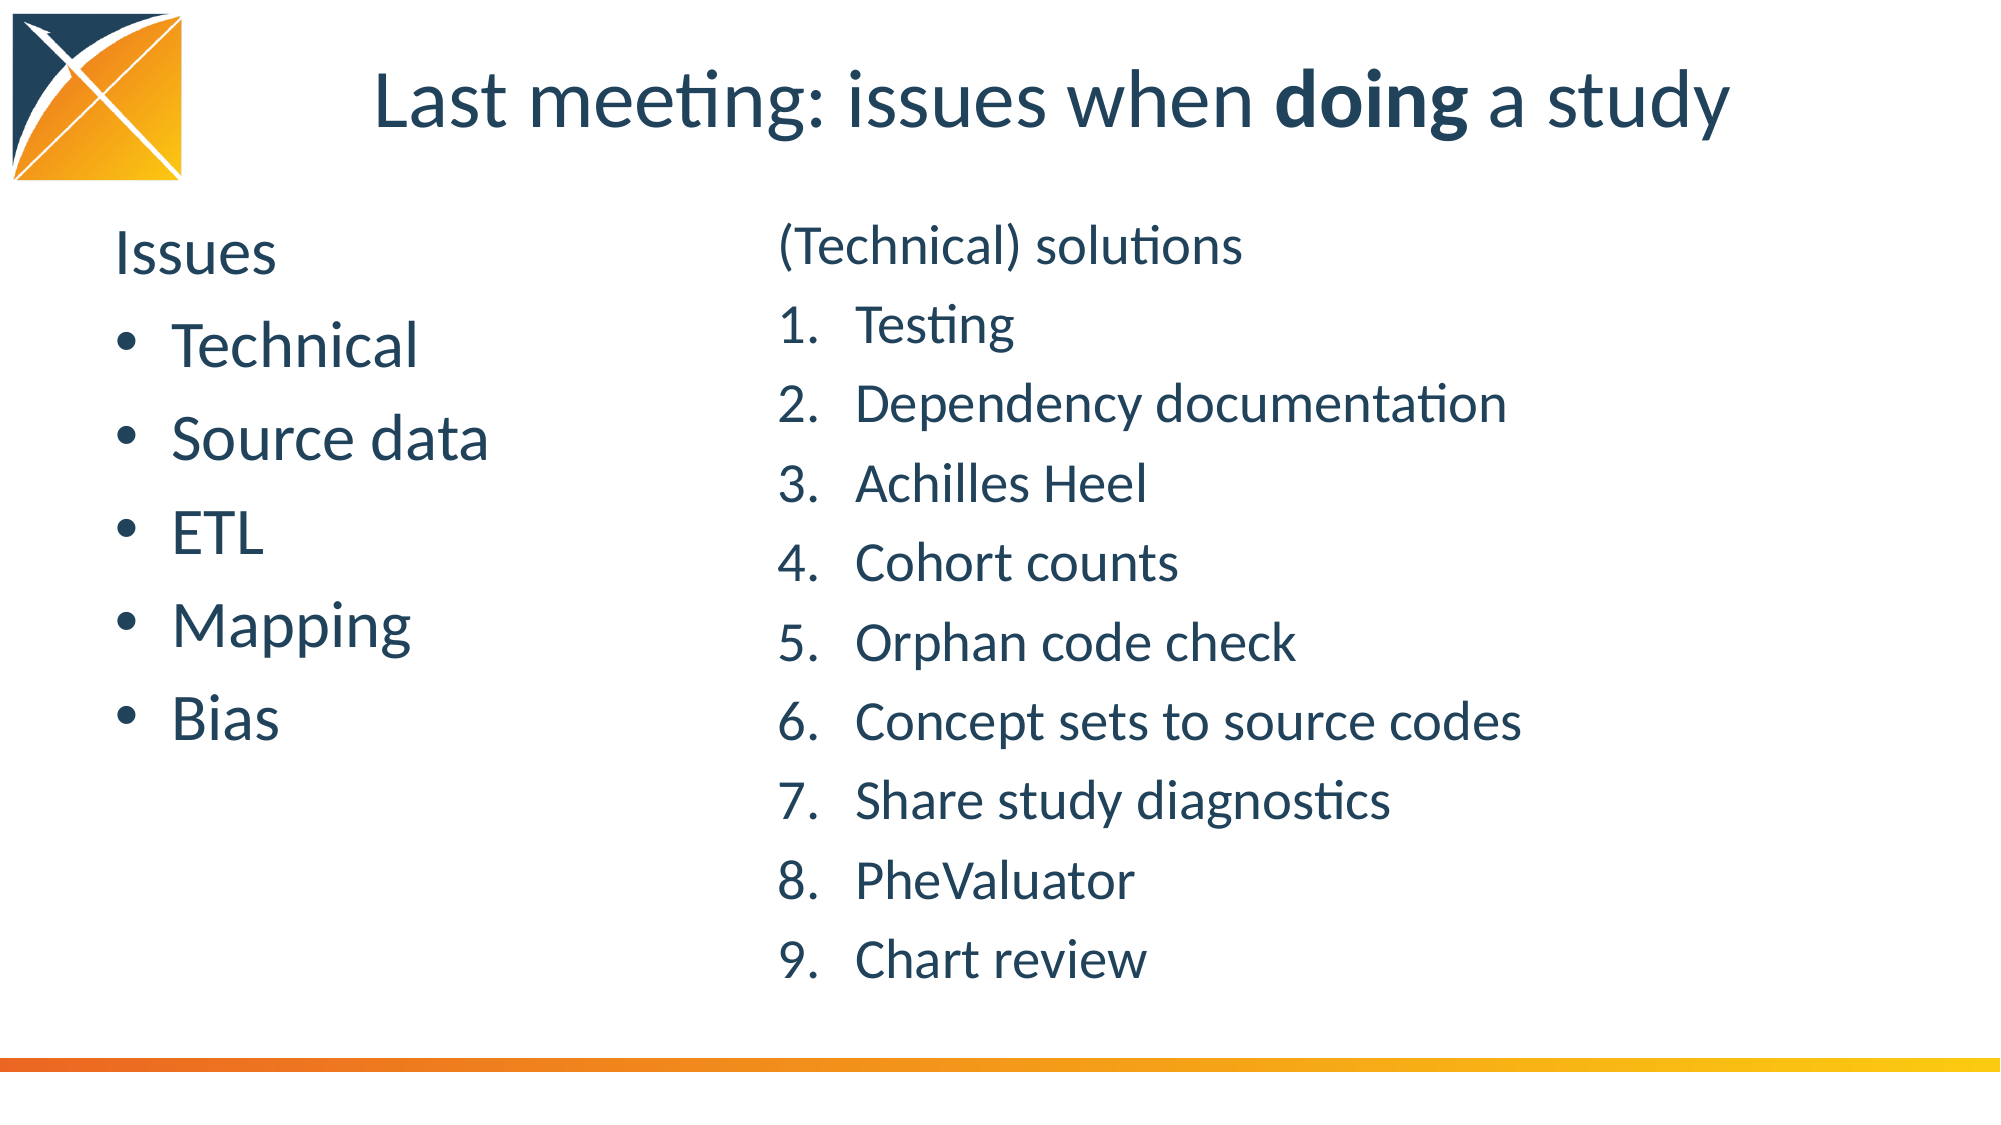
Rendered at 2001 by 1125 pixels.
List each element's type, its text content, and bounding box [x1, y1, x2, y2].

picture [0, 0, 206, 200]
text_box (Technical) solutions Testing Dependency documentation Achilles Heel Cohort counts Orphan code check Concept sets to source codes Share study diagnostics PheValuator Chart review [762, 199, 1688, 1005]
list Issues Technical Source data ETL Mapping Bias [99, 200, 588, 1005]
title Last meeting: issues when doing a study [205, 24, 1900, 163]
